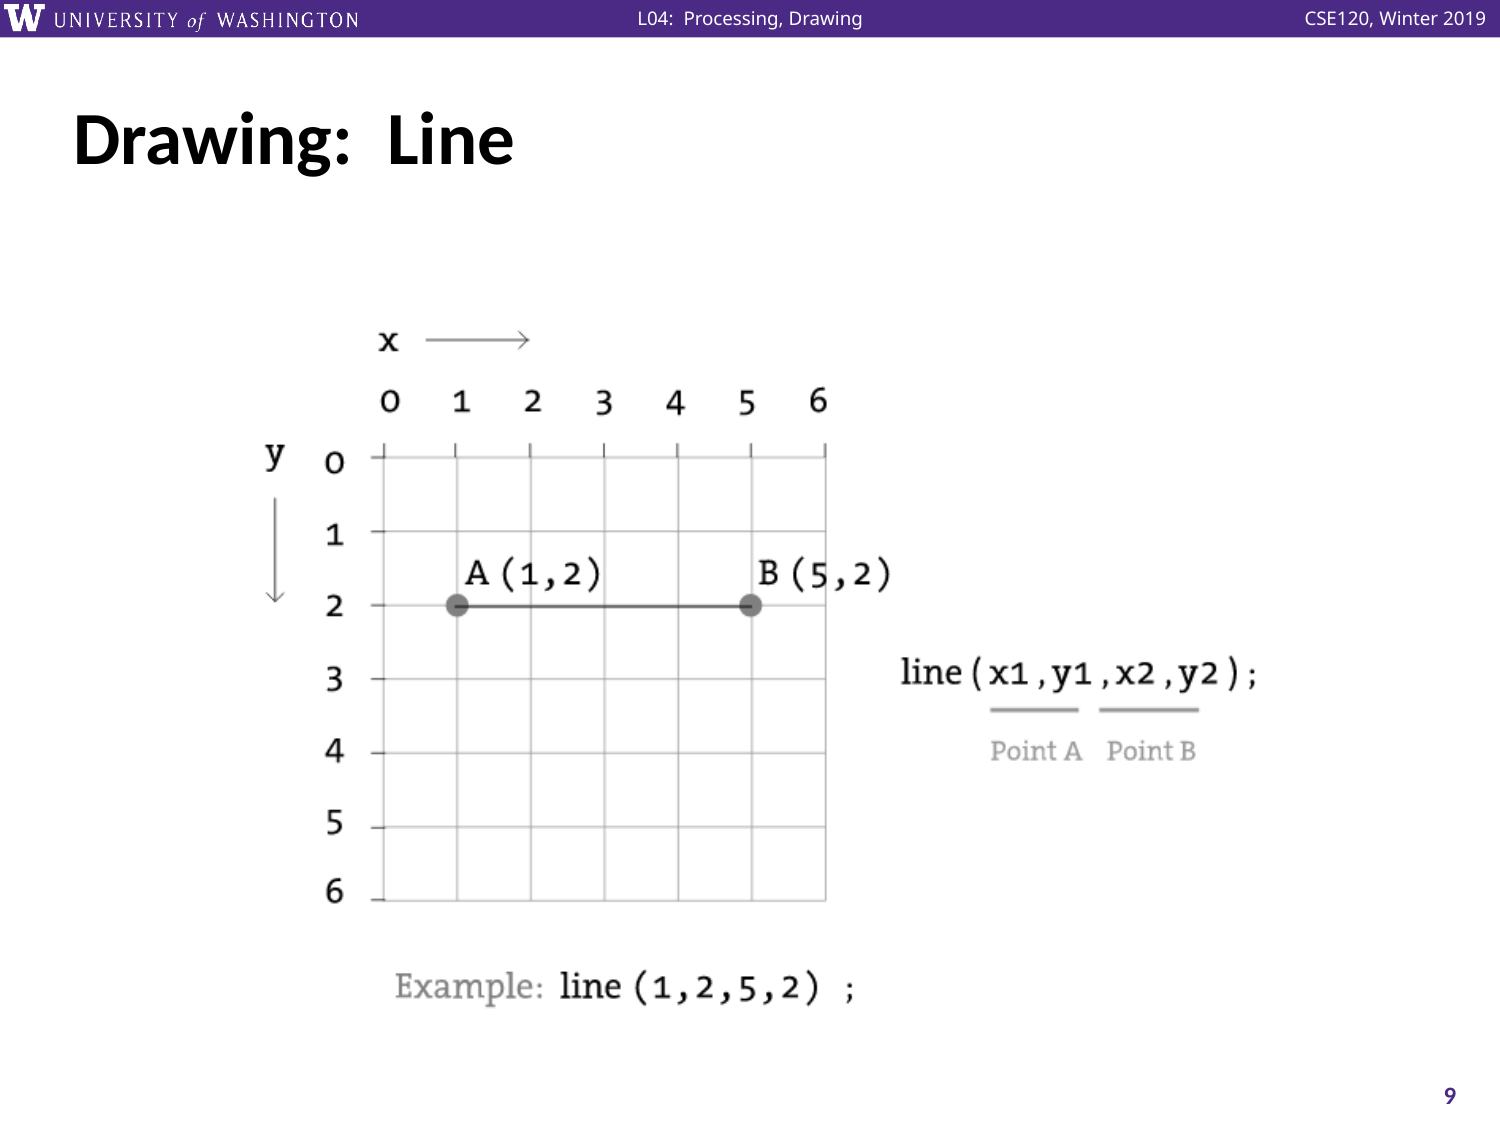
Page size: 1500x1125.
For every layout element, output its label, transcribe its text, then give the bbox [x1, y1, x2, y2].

picture [224, 299, 1276, 1045]
picture [4, 4, 358, 32]
title Drawing: Line [58, 71, 1438, 198]
slide_number 9 [1400, 1065, 1500, 1125]
